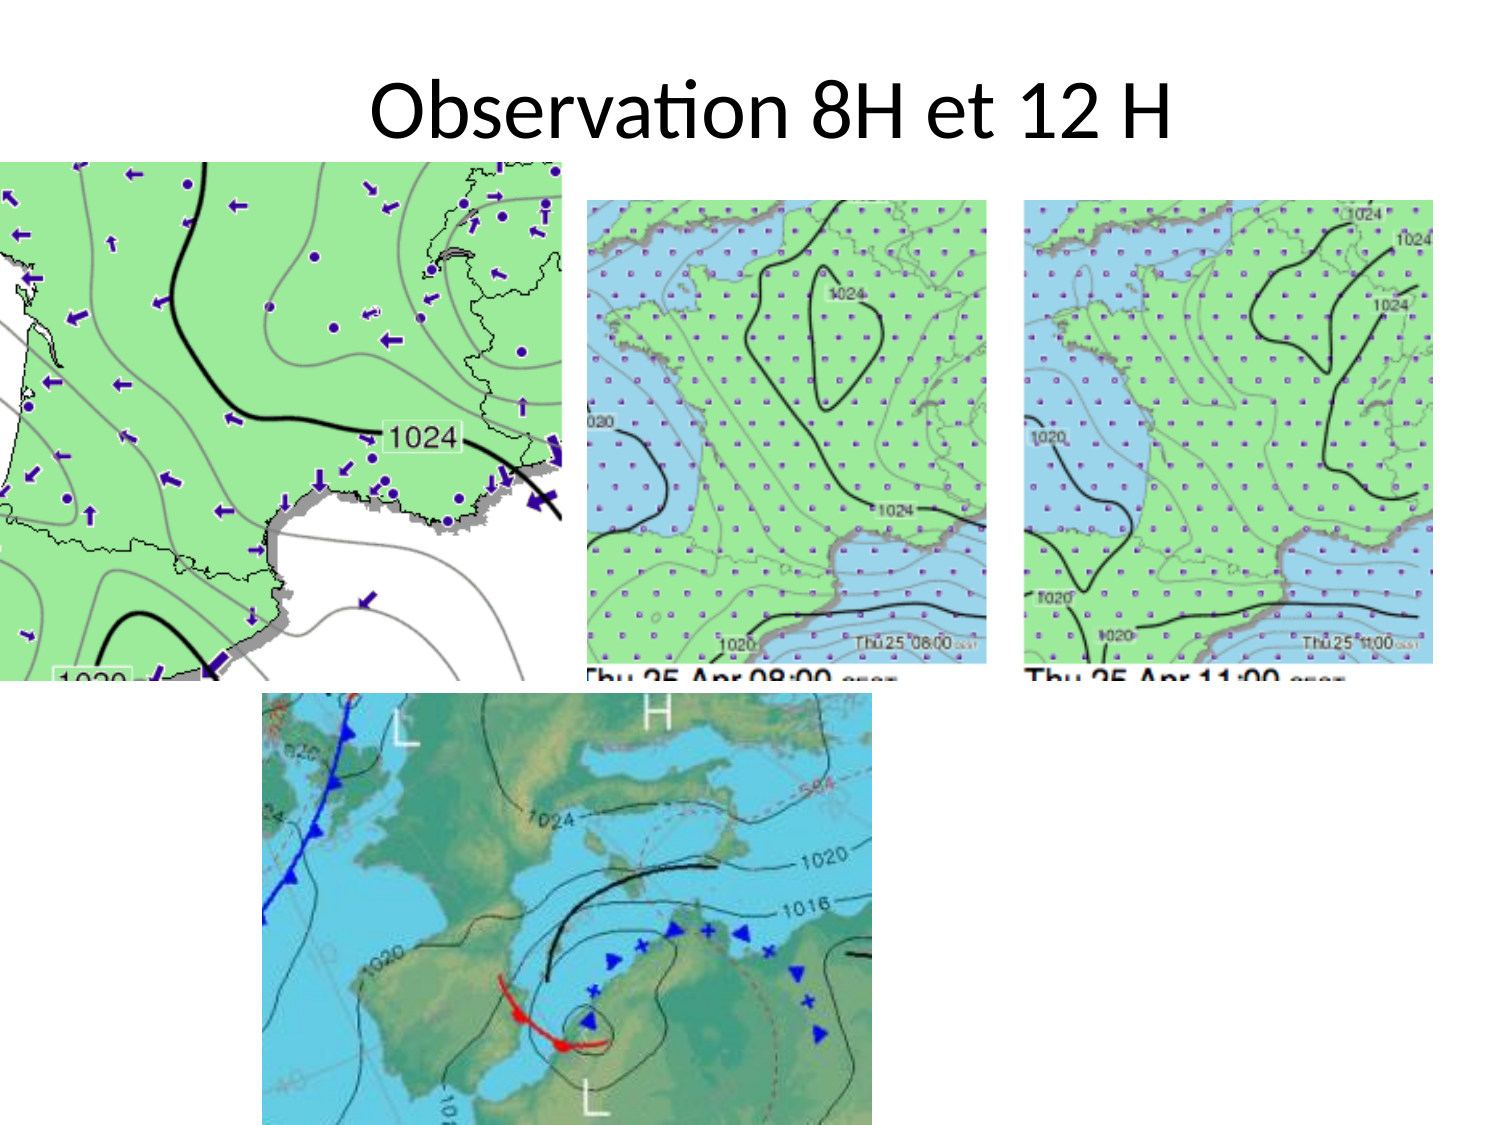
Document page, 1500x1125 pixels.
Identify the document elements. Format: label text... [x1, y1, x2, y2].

picture [262, 693, 872, 1125]
picture [586, 200, 1434, 681]
picture [0, 162, 568, 681]
title Observation 8H et 12 H [120, 45, 1425, 163]
